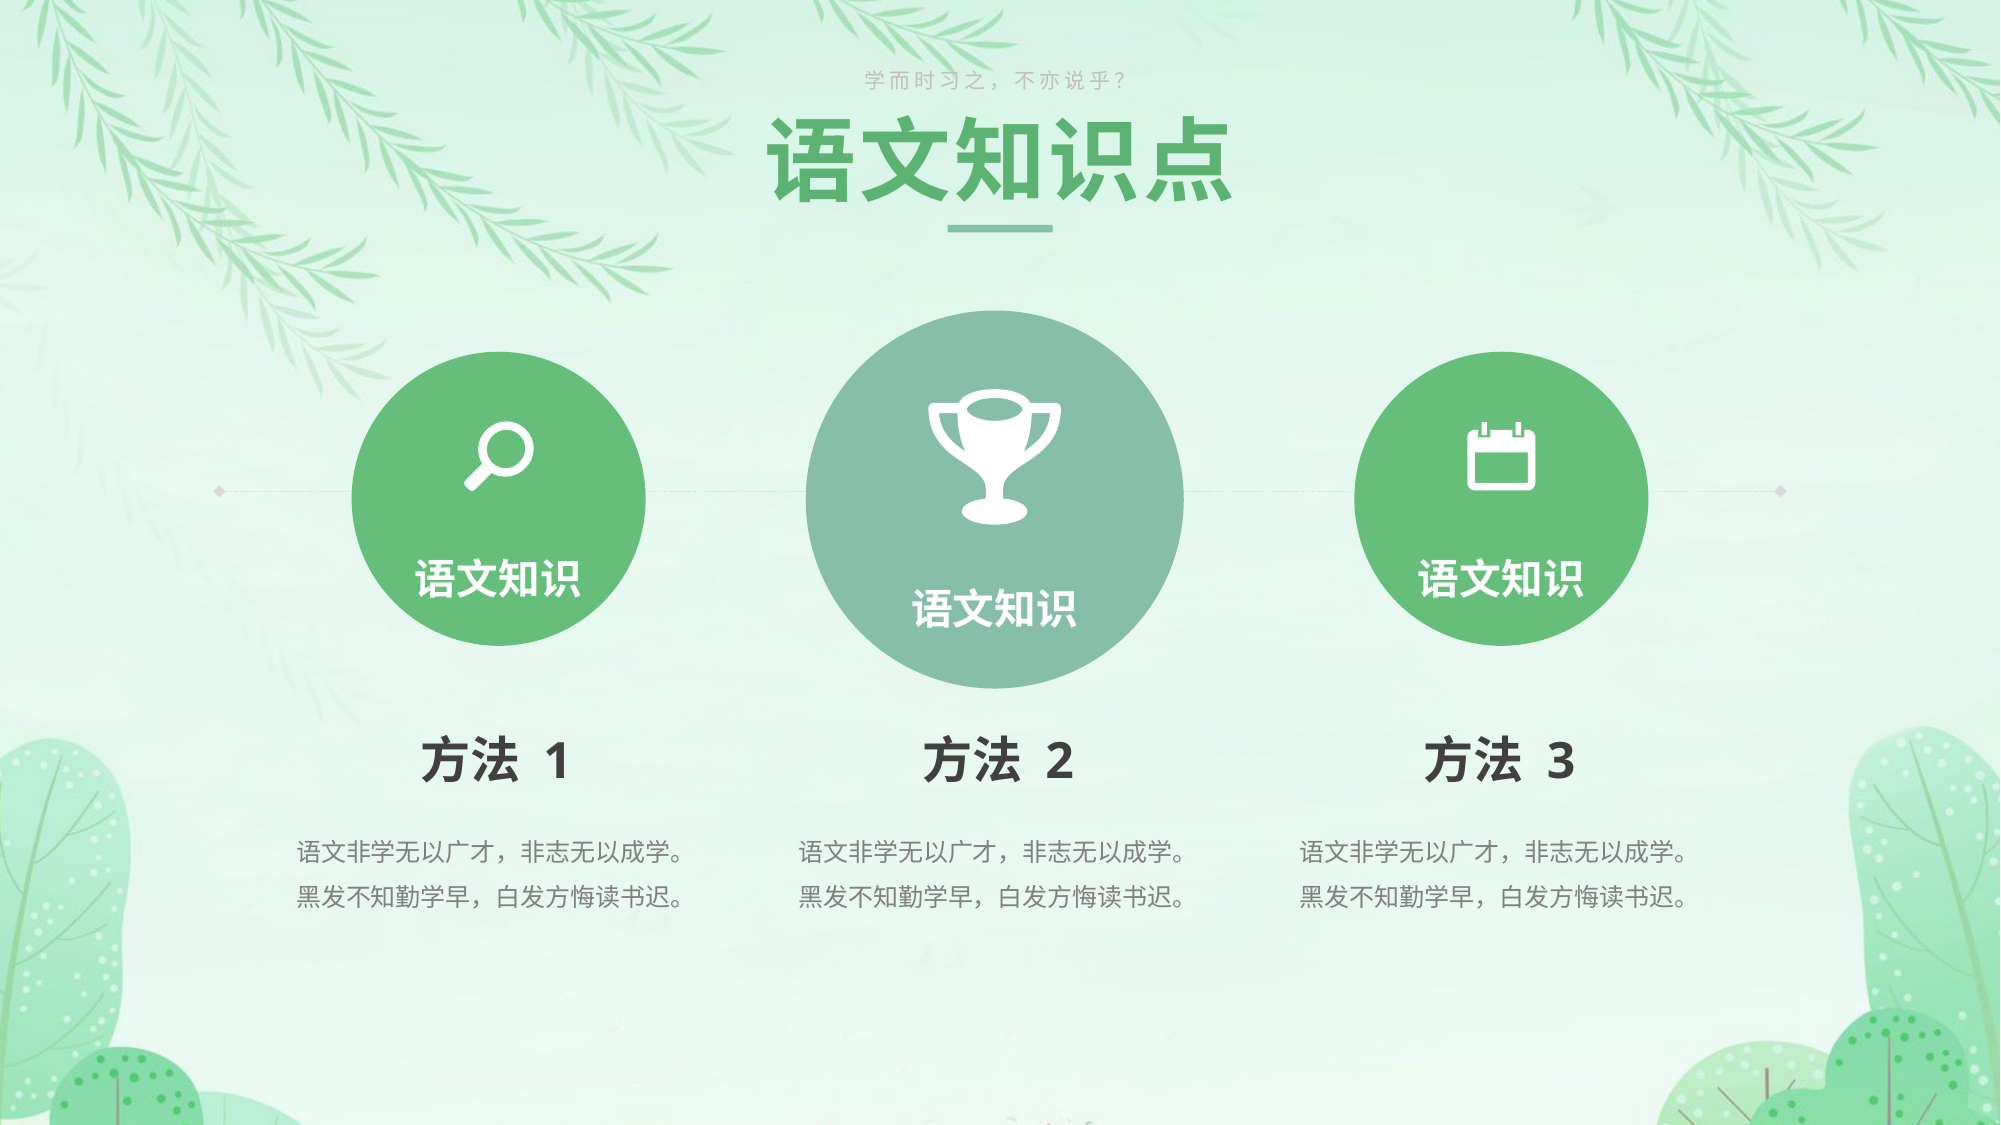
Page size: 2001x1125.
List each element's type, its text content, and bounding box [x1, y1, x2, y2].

list 学而时习之，不亦说乎？ [105, 68, 1895, 94]
text_box 语文知识 [803, 503, 1186, 691]
text_box 语文知识 [349, 349, 648, 490]
text_box 方法 3 [1270, 721, 1729, 797]
text_box 语文非学无以广才，非志无以成学。黑发不知勤学早，白发方悔读书迟。 [281, 813, 711, 919]
picture [0, 0, 2000, 1125]
text_box [1515, 422, 1522, 436]
text_box 语文知识 [803, 308, 1186, 490]
text_box [1467, 429, 1536, 490]
text_box 语文非学无以广才，非志无以成学。黑发不知勤学早，白发方悔读书迟。 [783, 813, 1213, 919]
text_box 方法 1 [266, 721, 725, 797]
text_box 语文知识 [1352, 503, 1651, 648]
list 语文知识点 [105, 102, 1895, 204]
text_box [464, 421, 534, 490]
text_box [1481, 422, 1487, 436]
text_box 语文知识 [1352, 349, 1651, 490]
text_box 方法 2 [768, 721, 1228, 797]
text_box 语文非学无以广才，非志无以成学。黑发不知勤学早，白发方悔读书迟。 [1284, 813, 1715, 919]
text_box [961, 503, 1028, 525]
text_box 语文知识 [349, 503, 648, 648]
text_box [928, 389, 1061, 490]
